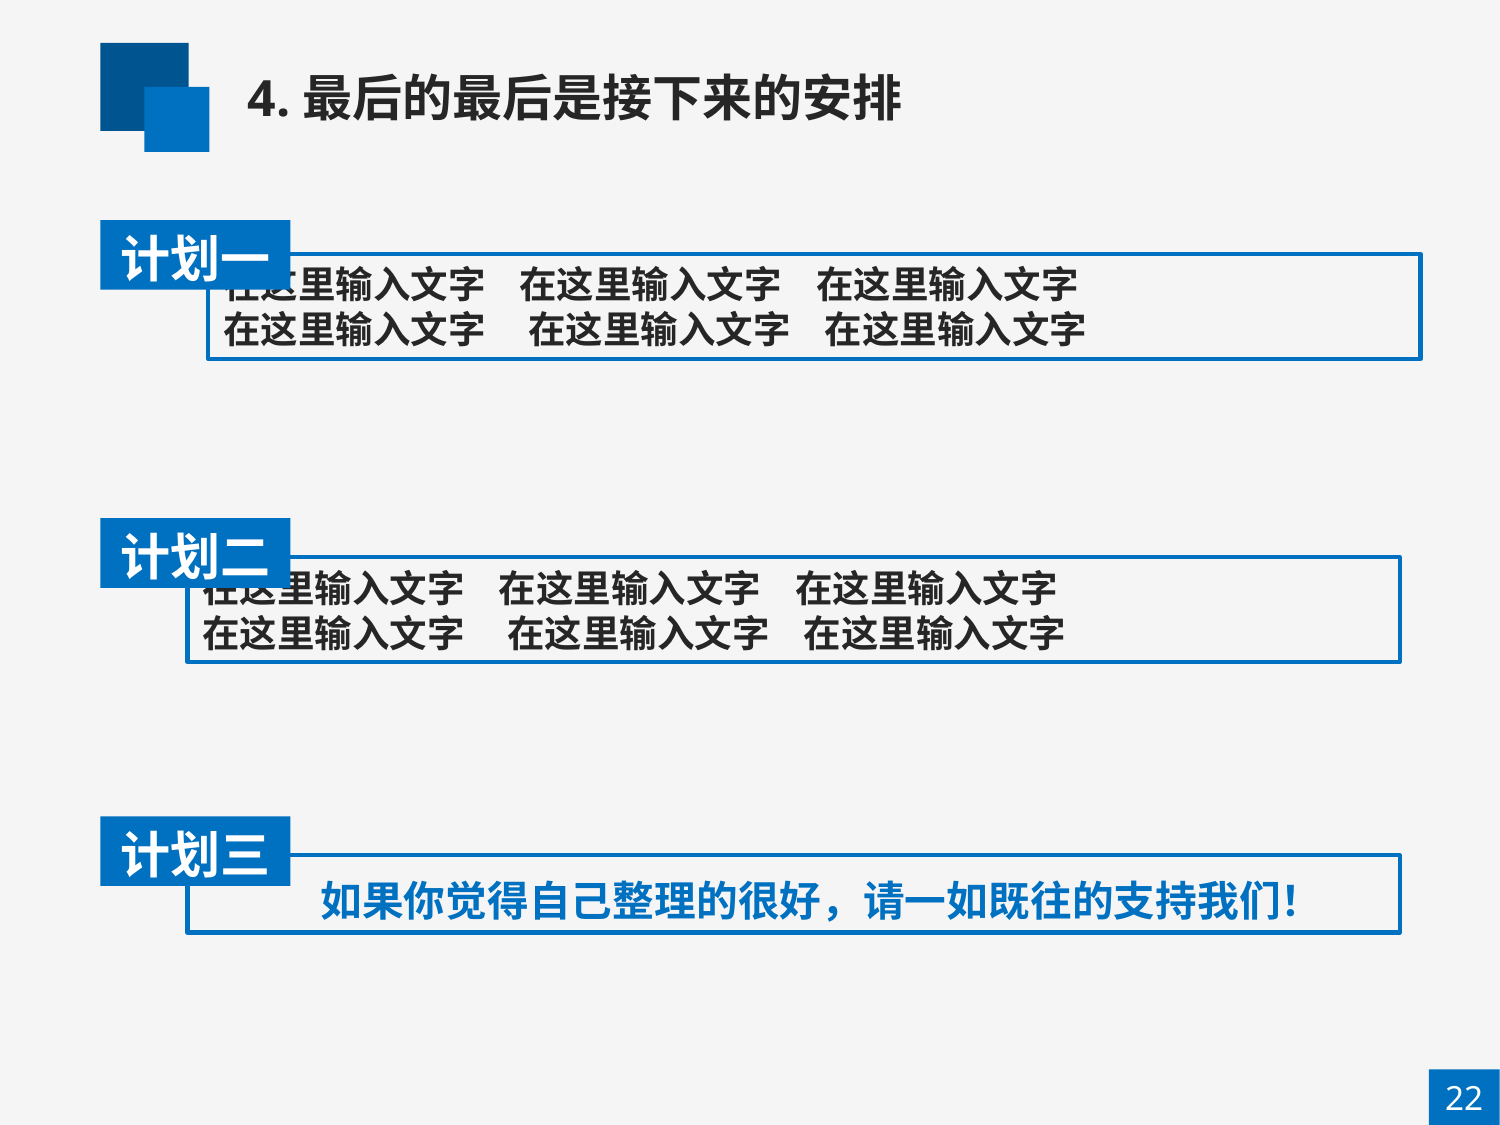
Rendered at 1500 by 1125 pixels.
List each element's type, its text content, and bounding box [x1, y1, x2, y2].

text_box 4.最后的最后是接下来的安排 [232, 59, 1400, 135]
text_box 如果你觉得自己整理的很好，请一如既往的支持我们！ [187, 855, 1400, 933]
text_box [200, 1069, 1500, 1125]
text_box 计划三 [100, 816, 291, 886]
text_box 在这里输入文字 在这里输入文字 在这里输入文字 在这里输入文字 在这里输入文字 在这里输入文字 [187, 557, 1400, 662]
text_box 在这里输入文字 在这里输入文字 在这里输入文字 在这里输入文字 在这里输入文字 在这里输入文字 [208, 254, 1421, 359]
text_box 计划二 [100, 518, 291, 588]
text_box 计划一 [100, 220, 291, 290]
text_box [100, 42, 210, 152]
